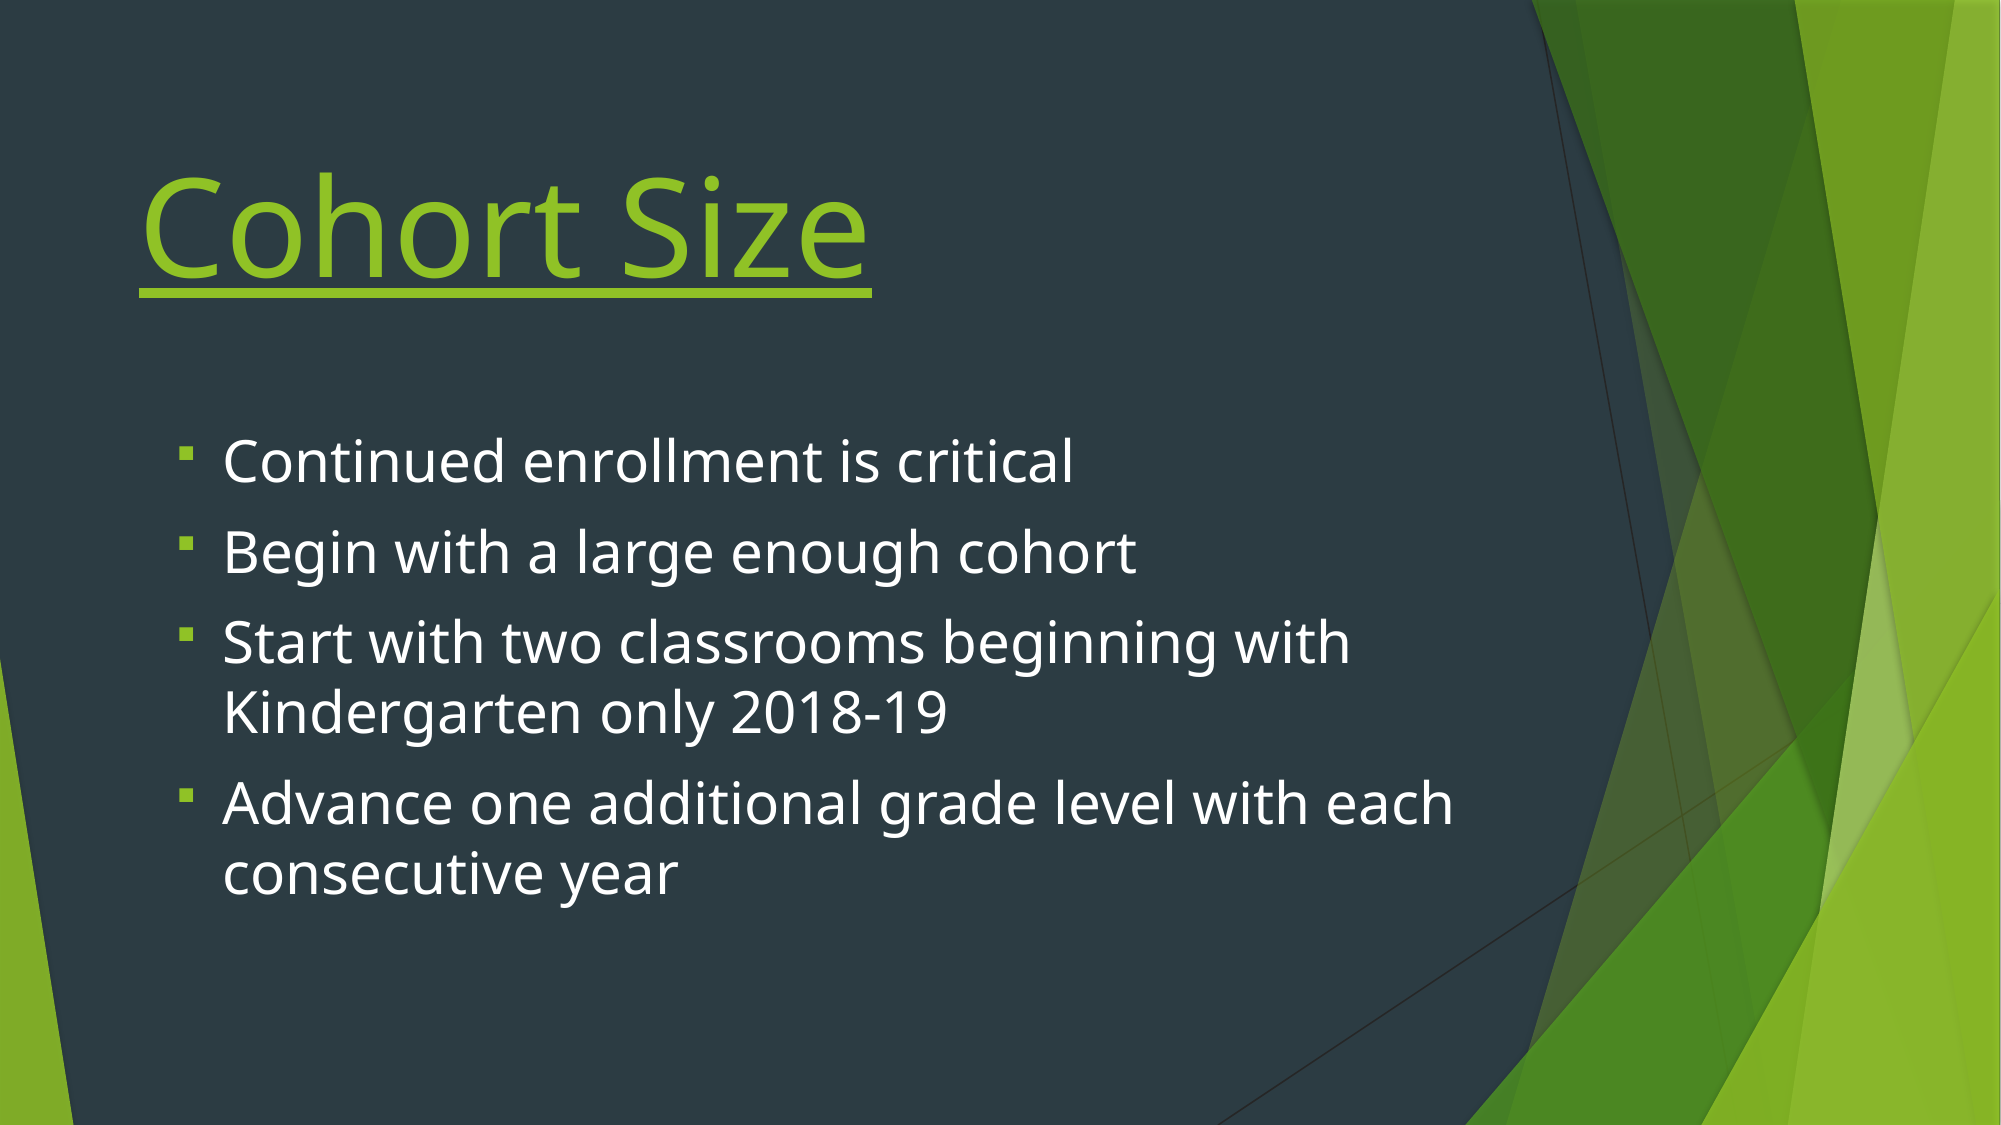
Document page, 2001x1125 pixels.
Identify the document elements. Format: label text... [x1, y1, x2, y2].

title Cohort Size [123, 42, 1534, 402]
list Continued enrollment is critical Begin with a large enough cohort Start with two classrooms beginning with Kindergarten only 2018-19 Advance one additional grade level with each consecutive year [160, 401, 1668, 928]
